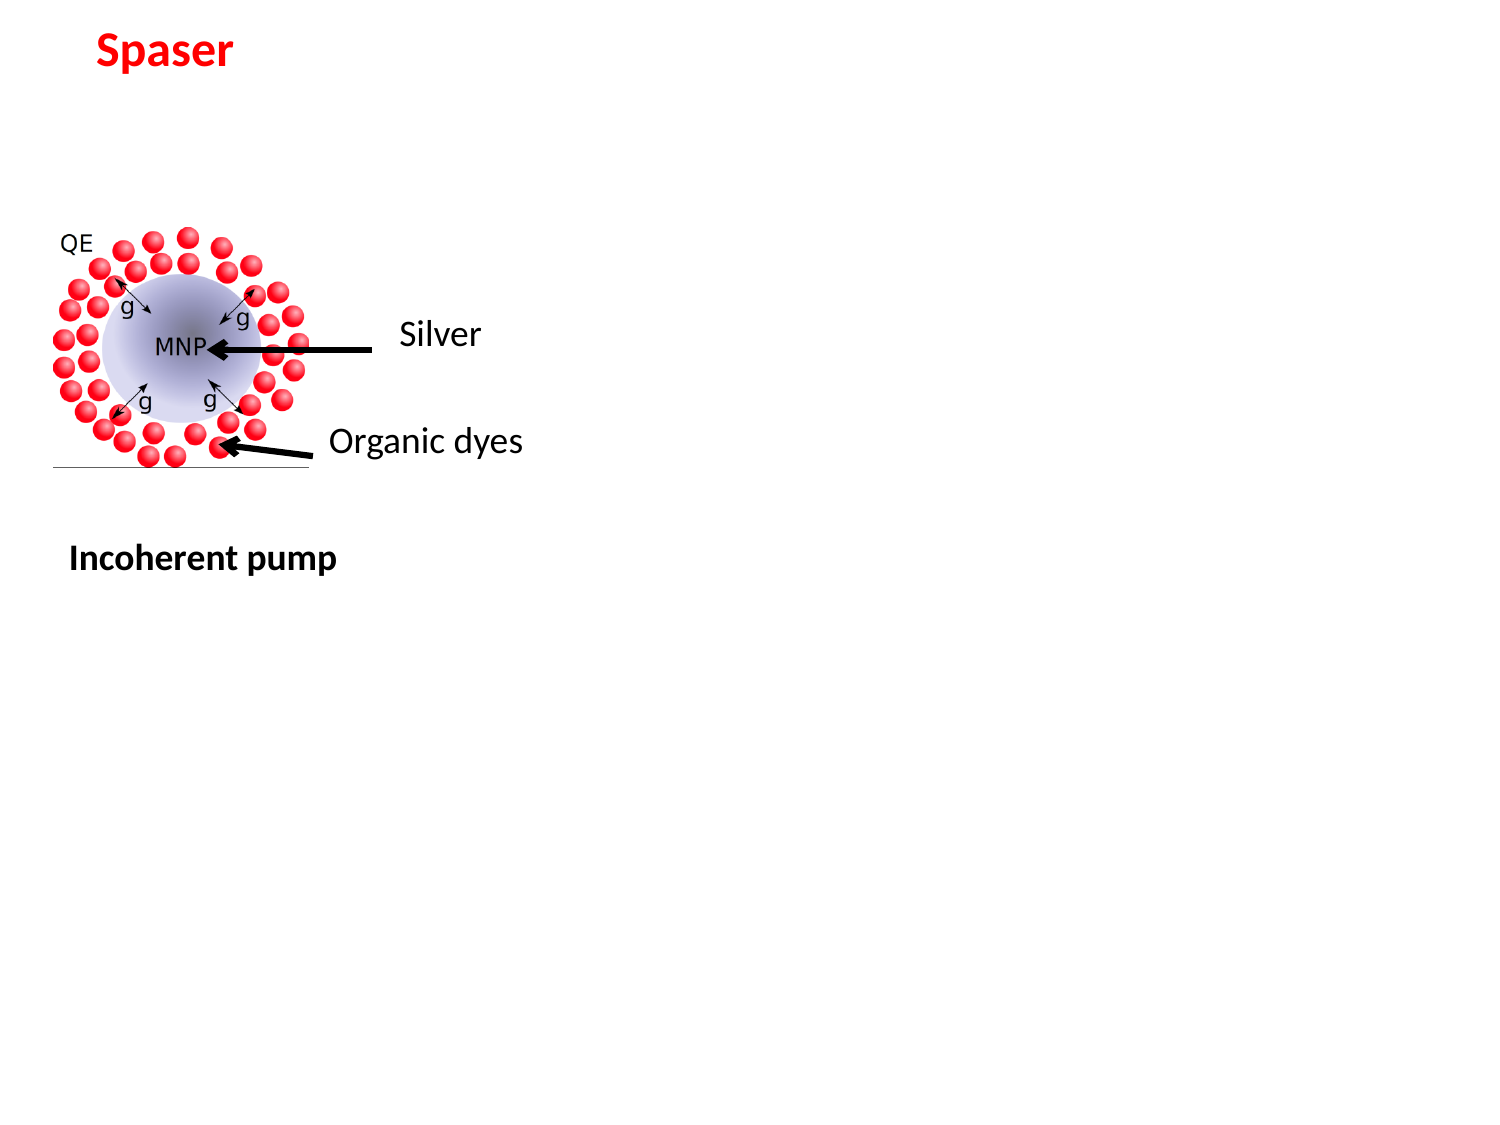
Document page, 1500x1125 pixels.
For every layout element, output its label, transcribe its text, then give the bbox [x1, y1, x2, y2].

text_box Incoherent pump [54, 525, 353, 586]
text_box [218, 444, 314, 457]
text_box Spaser [0, 0, 491, 110]
text_box Silver [384, 301, 497, 361]
picture [52, 227, 309, 469]
text_box Organic dyes [314, 408, 539, 469]
